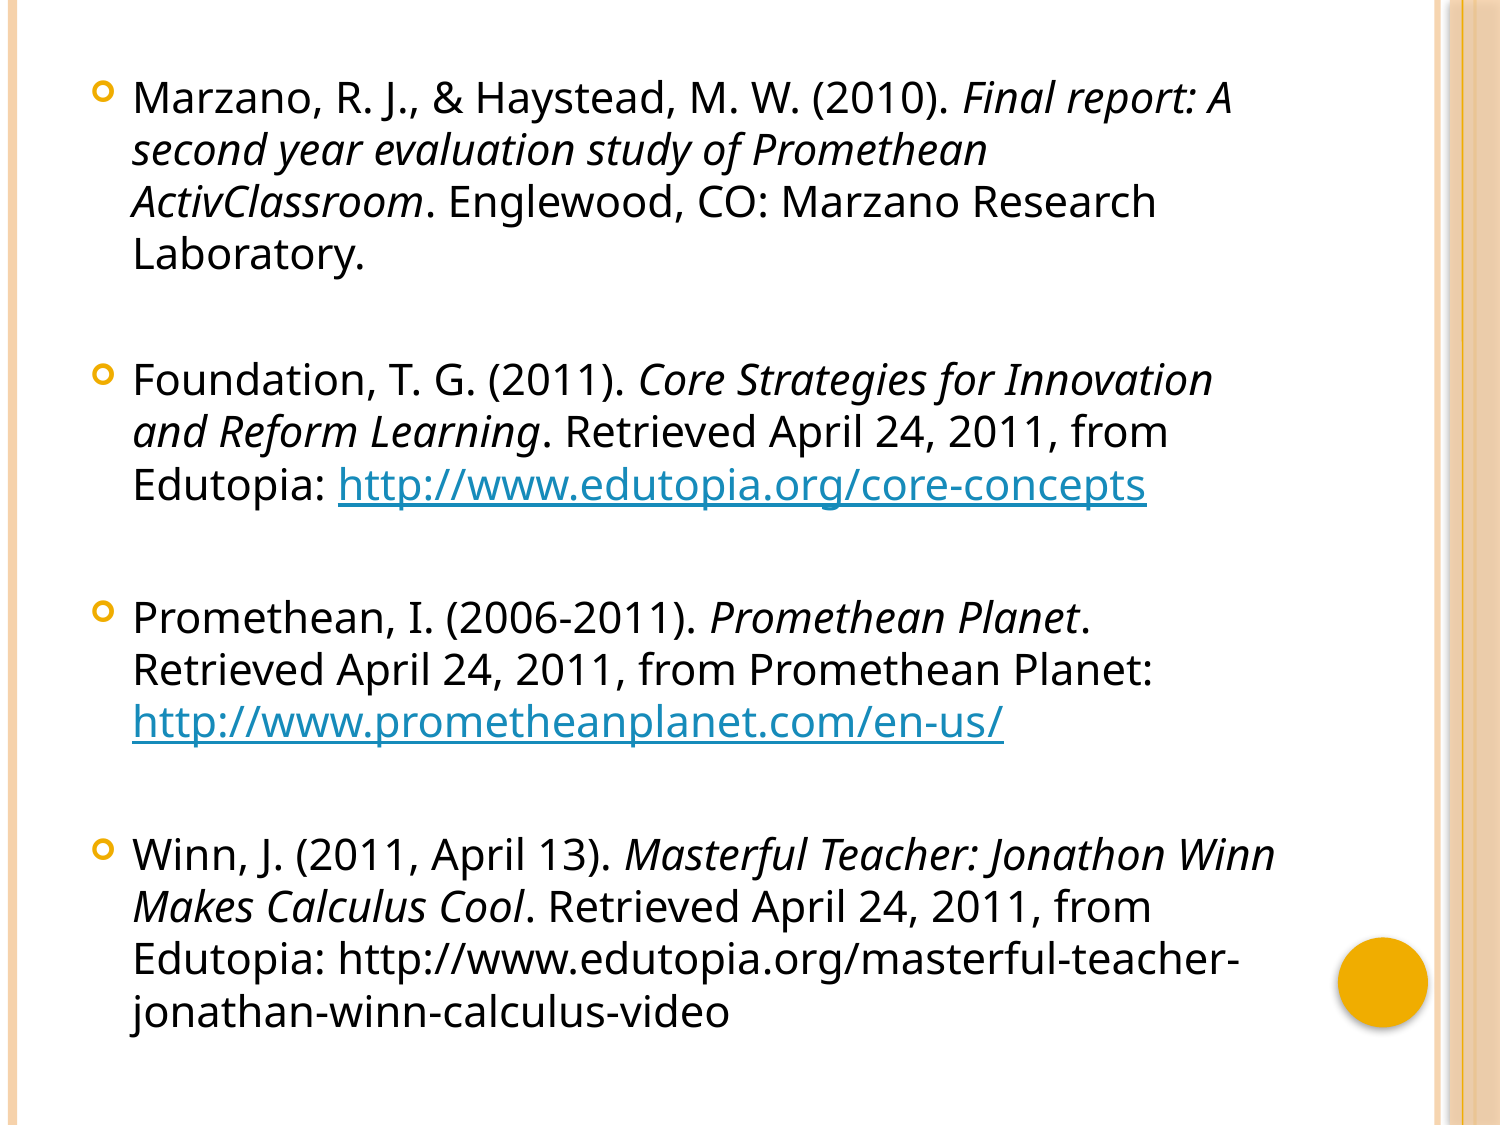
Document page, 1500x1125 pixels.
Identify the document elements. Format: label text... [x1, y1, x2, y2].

list Marzano, R. J., & Haystead, M. W. (2010). Final report: A second year evaluation study of Promethean ActivClassroom. Englewood, CO: Marzano Research Laboratory. Foundation, T. G. (2011). Core Strategies for Innovation and Reform Learning. Retrieved April 24, 2011, from Edutopia: http://www.edutopia.org/core-concepts Promethean, I. (2006-2011). Promethean Planet. Retrieved April 24, 2011, from Promethean Planet: http://www.prometheanplanet.com/en-us/ Winn, J. (2011, April 13). Masterful Teacher: Jonathon Winn Makes Calculus Cool. Retrieved April 24, 2011, from Edutopia: http://www.edutopia.org/masterful-teacher-jonathan-winn-calculus-video [75, 62, 1300, 1062]
